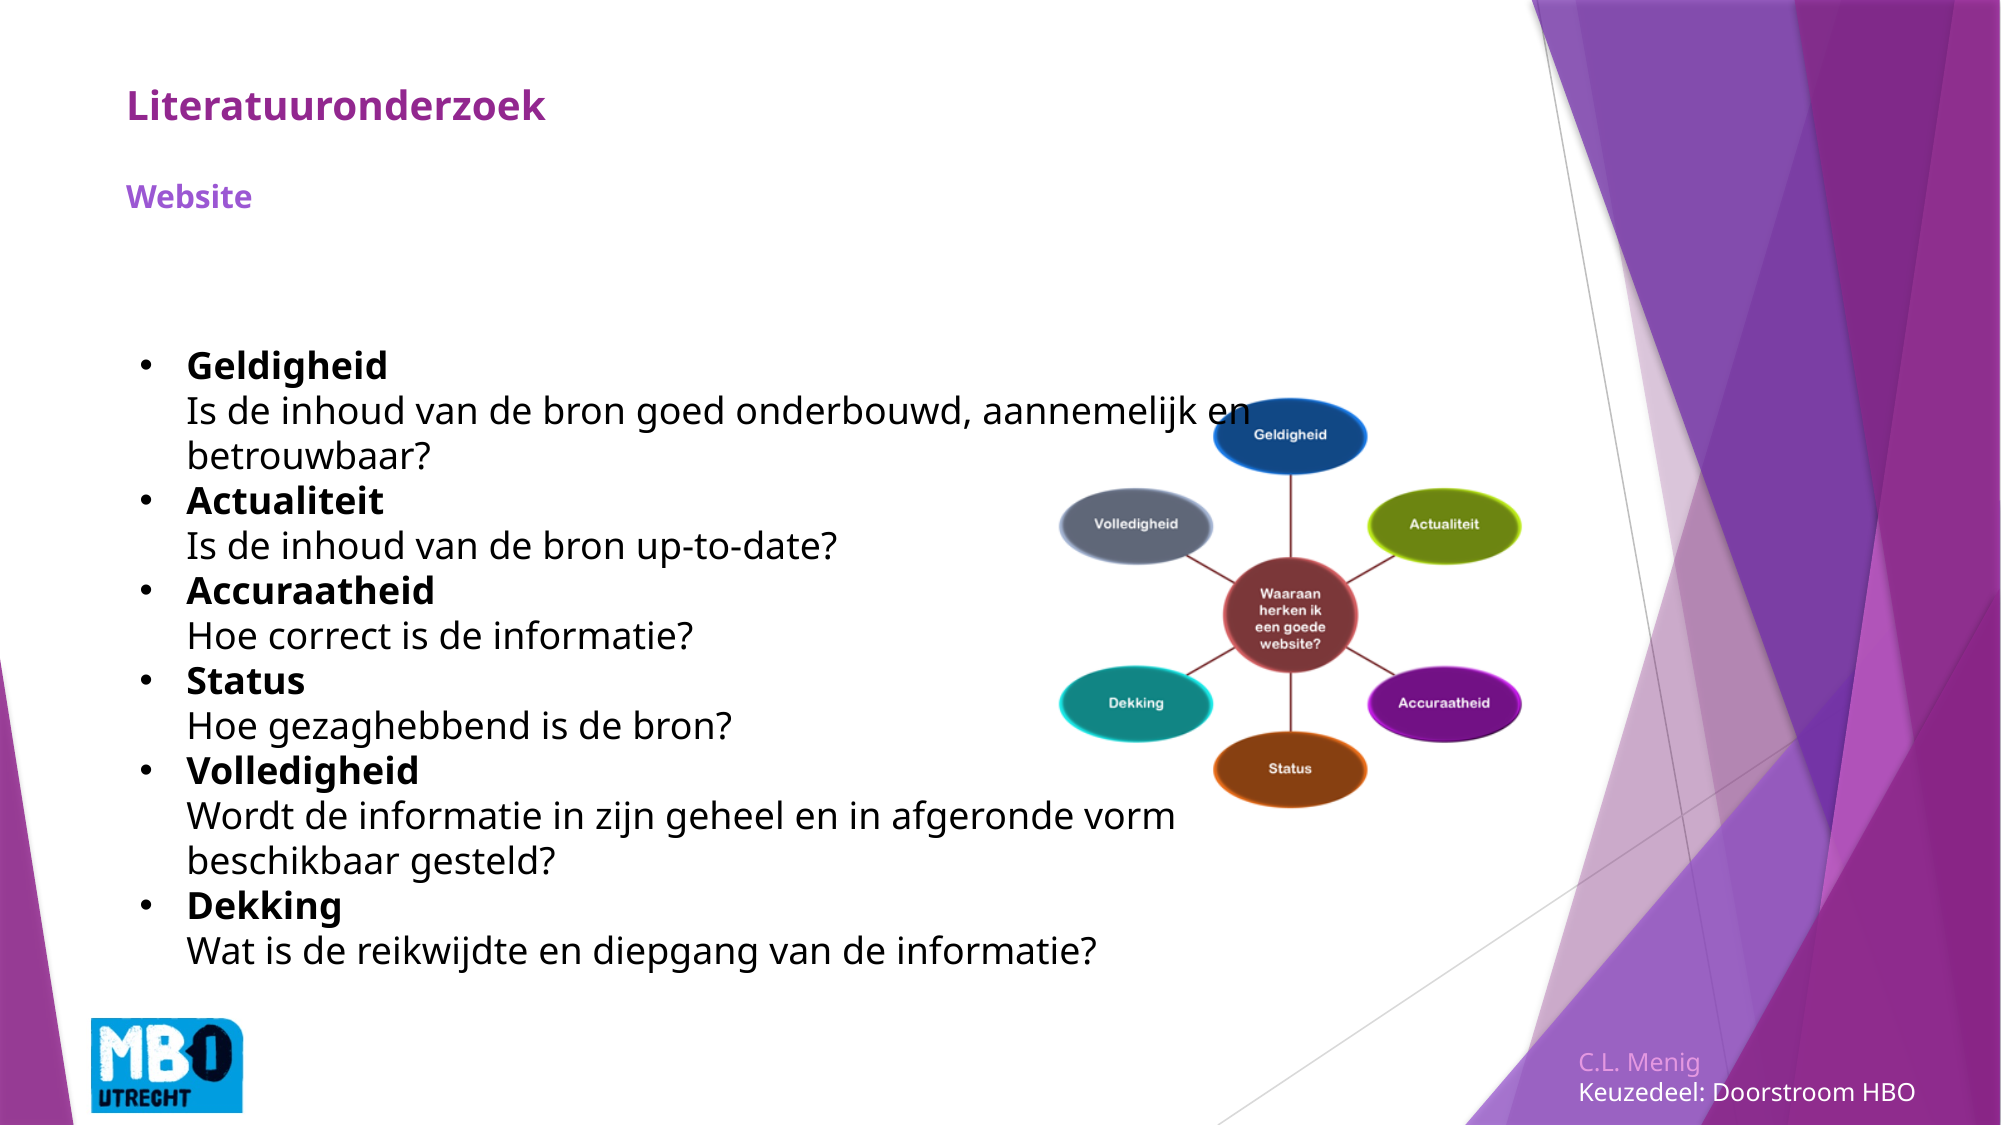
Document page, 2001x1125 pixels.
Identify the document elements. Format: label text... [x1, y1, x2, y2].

text_box C.L. Menig Keuzedeel: Doorstroom HBO [1563, 1038, 2000, 1114]
title Literatuuronderzoek Website [111, 72, 1522, 224]
text_box Geldigheid Is de inhoud van de bron goed onderbouwd, aannemelijk en betrouwbaar? Actualiteit Is de inhoud van de bron up-to-date? Accuraatheid Hoe correct is de informatie? Status Hoe gezaghebbend is de bron? Volledigheid Wordt de informatie in zijn geheel en in afgeronde vorm beschikbaar gesteld? Dekking Wat is de reikwijdte en diepgang van de informatie? [124, 334, 1275, 980]
picture [85, 1007, 246, 1125]
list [1019, 363, 1561, 867]
